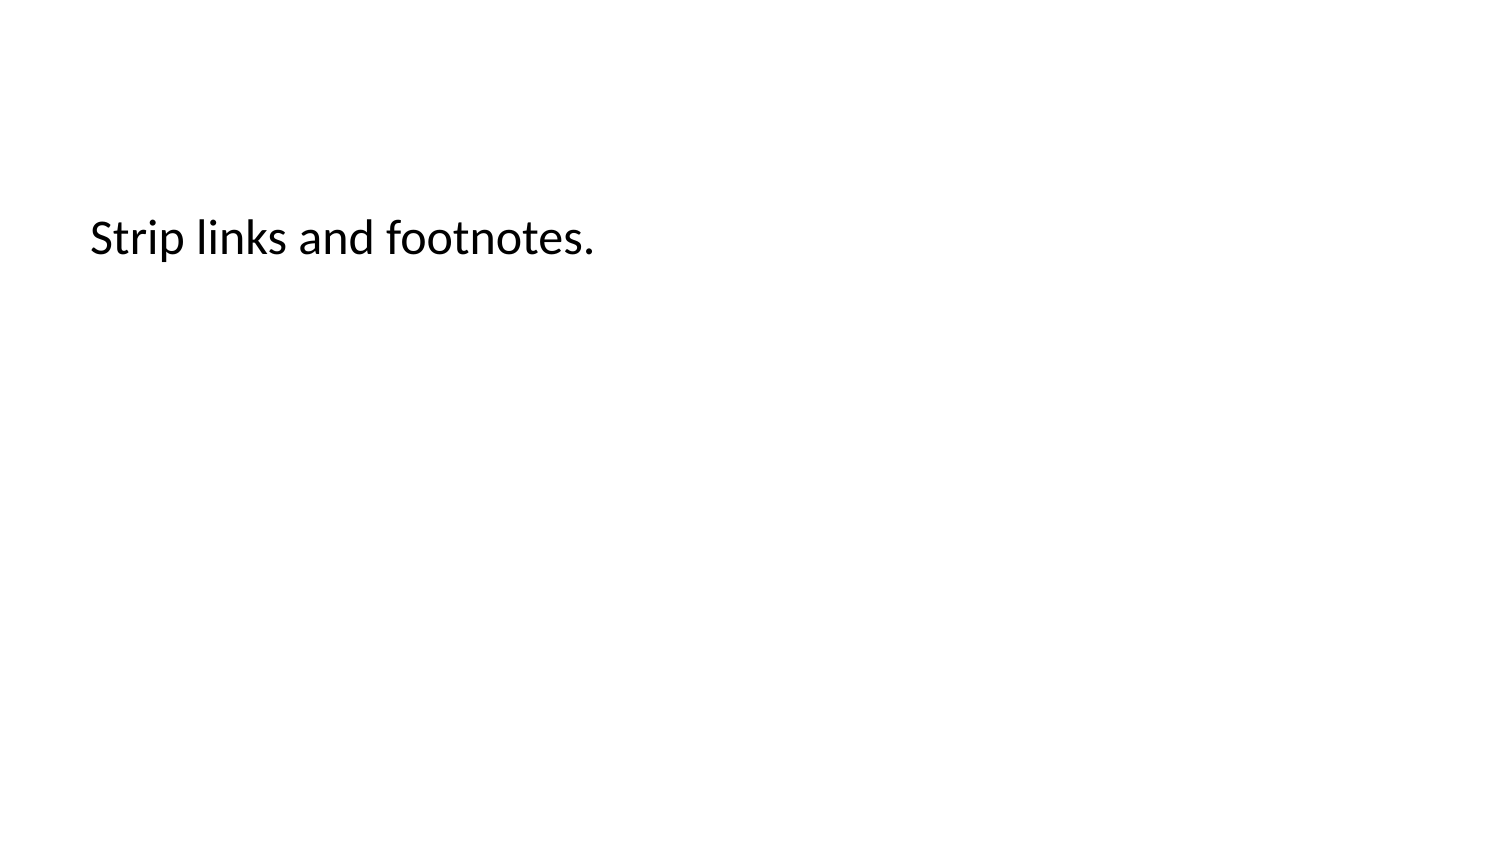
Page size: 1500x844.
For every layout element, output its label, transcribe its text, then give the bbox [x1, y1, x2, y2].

list Strip links and footnotes. [75, 196, 1425, 754]
